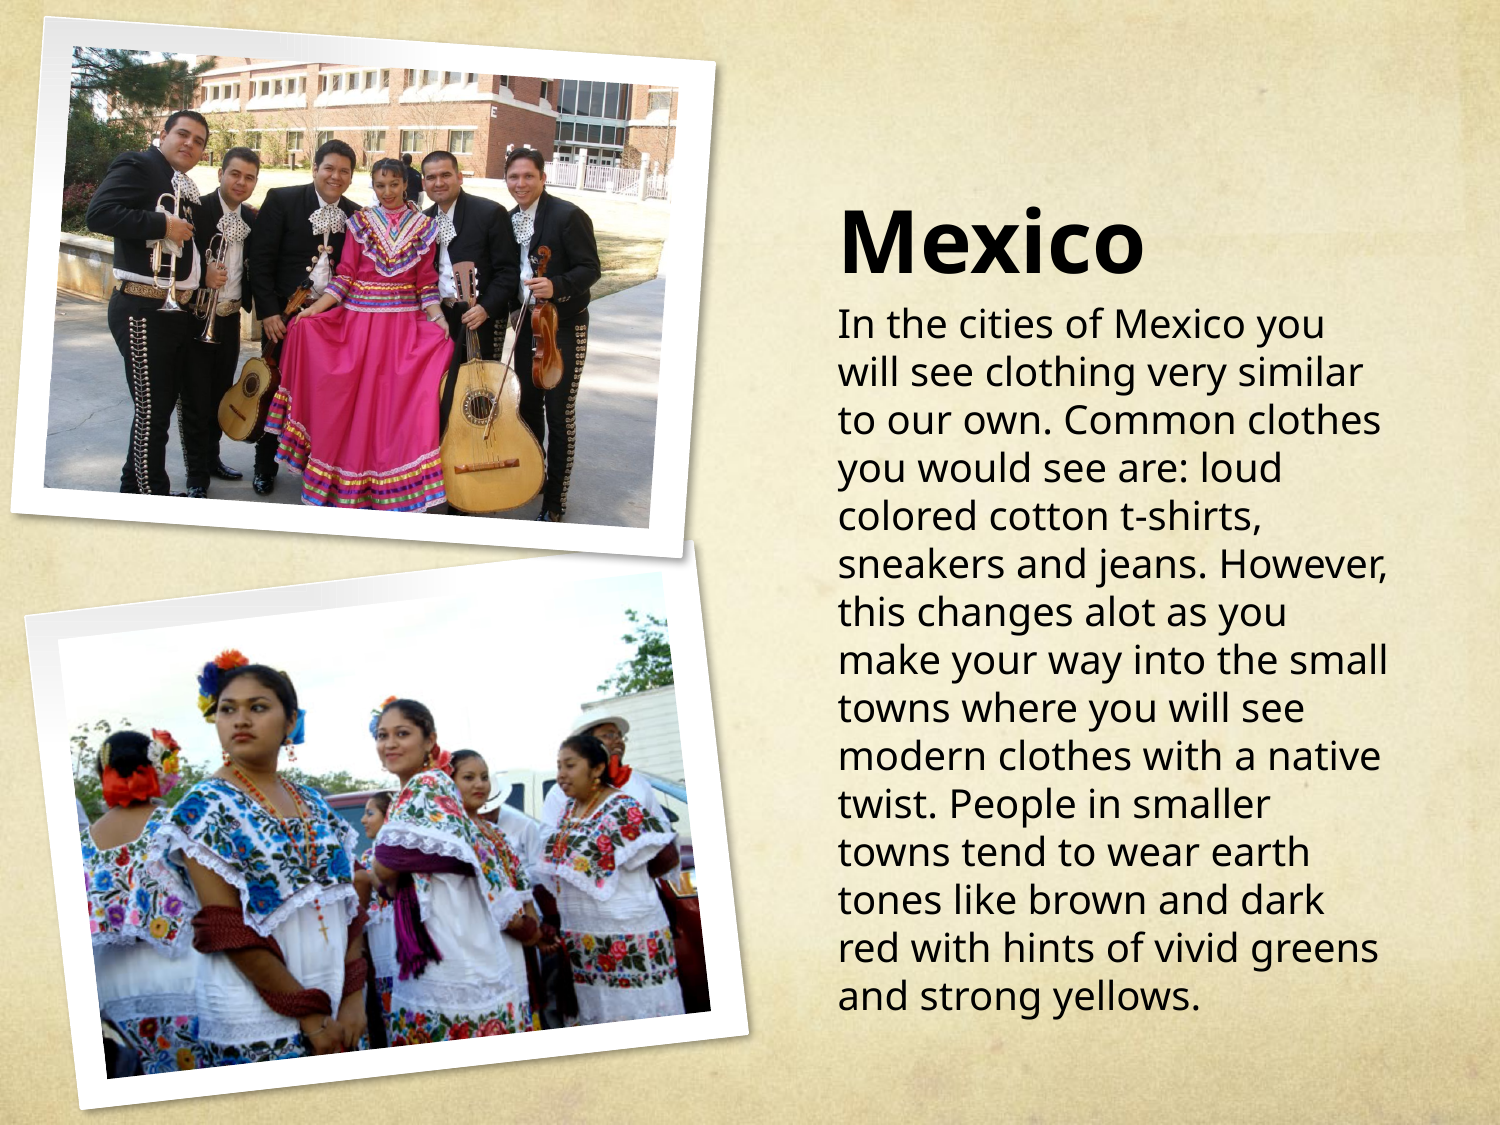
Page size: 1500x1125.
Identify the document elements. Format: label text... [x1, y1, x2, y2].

picture [0, 0, 1500, 1125]
list In the cities of Mexico you will see clothing very similar to our own. Common clothes you would see are: loud colored cotton t-shirts, sneakers and jeans. However, this changes alot as you make your way into the small towns where you will see modern clothes with a native twist. People in smaller towns tend to wear earth tones like brown and dark red with hints of vivid greens and strong yellows. [822, 290, 1408, 1038]
title Mexico [822, 99, 1408, 290]
